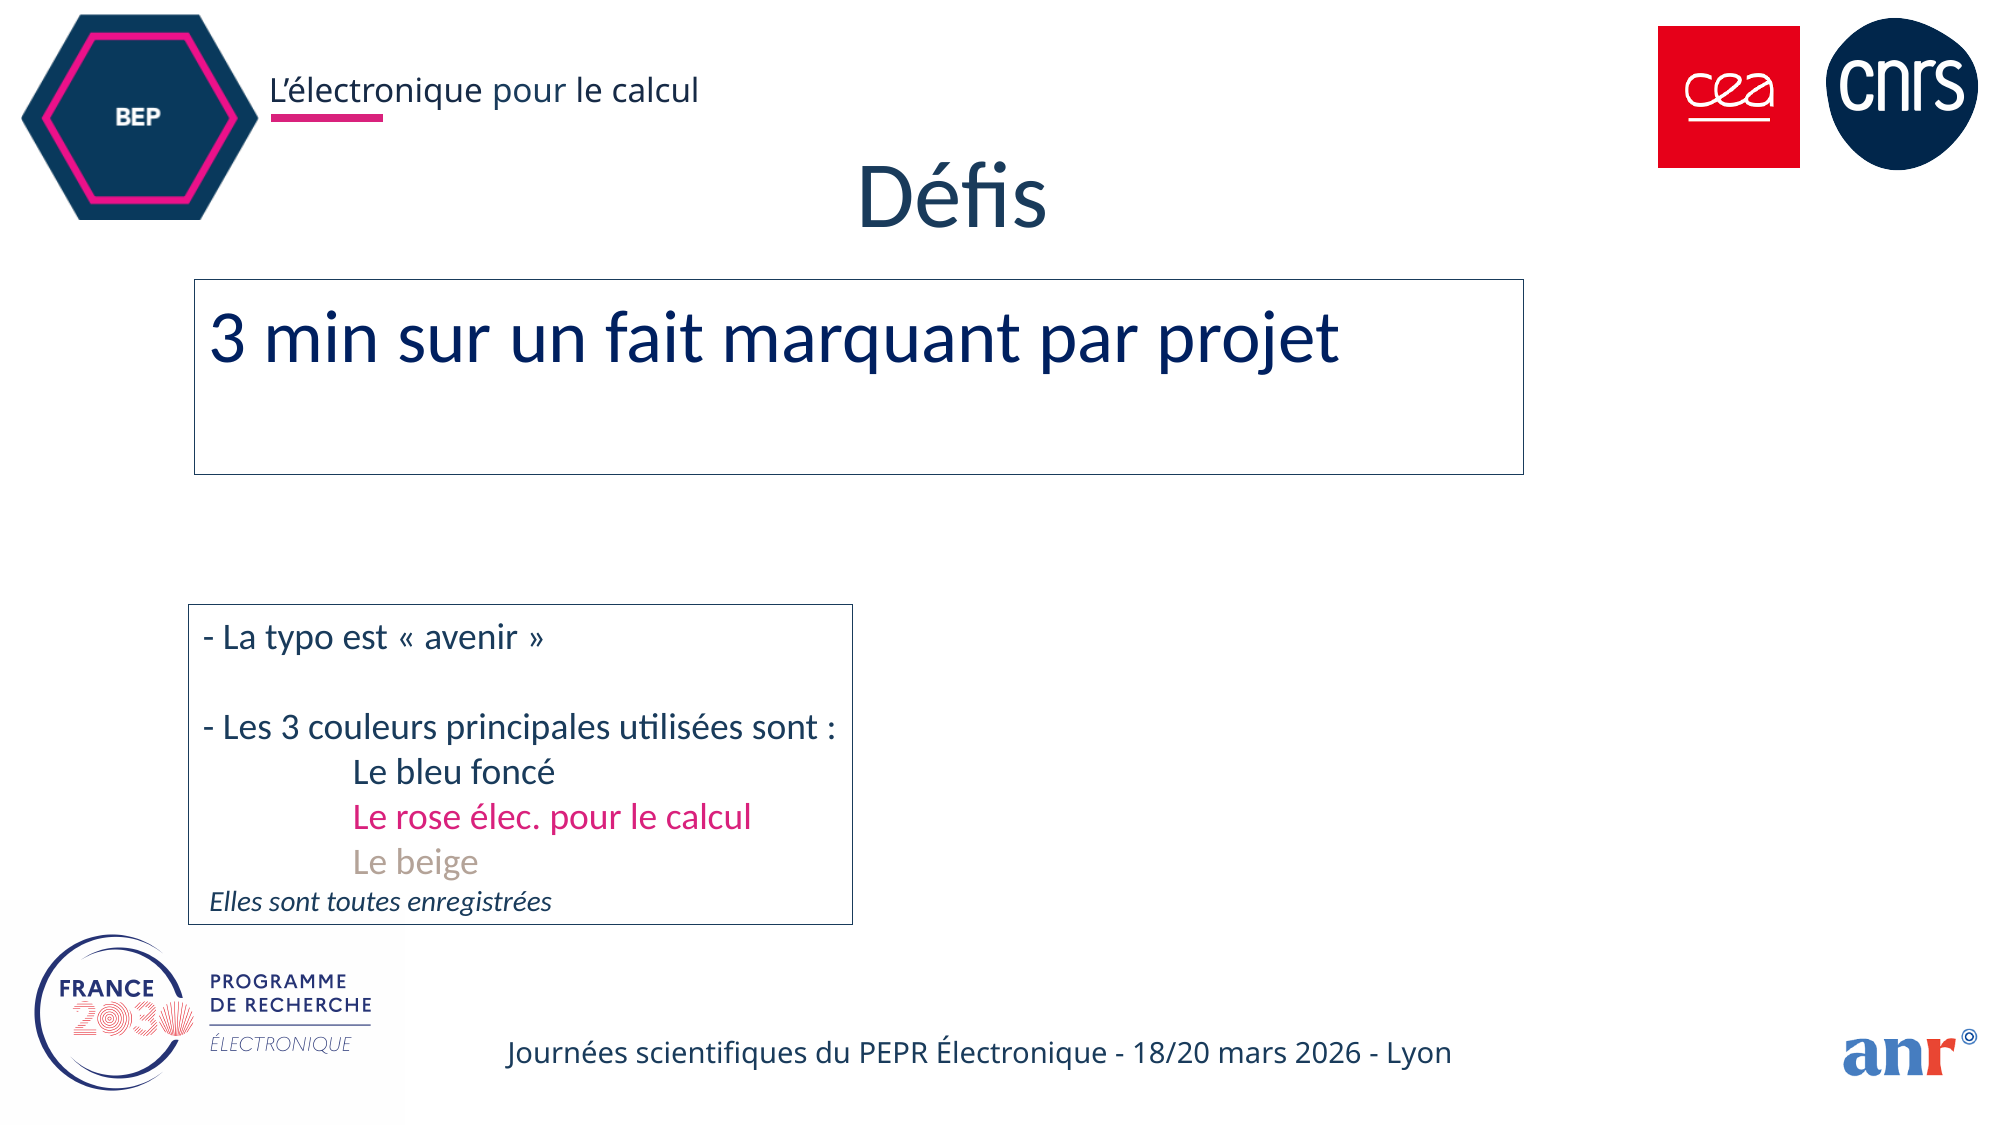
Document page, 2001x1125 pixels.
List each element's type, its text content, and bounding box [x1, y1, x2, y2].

picture [1658, 26, 1800, 168]
picture [1823, 16, 1981, 172]
text_box 3 min sur un fait marquant par projet [194, 279, 1524, 475]
text_box - La typo est « avenir » - Les 3 couleurs principales utilisées sont : Le bleu foncé Le rose élec. pour le calcul Le beige Elles sont toutes enregistrées [188, 604, 853, 925]
picture [0, 900, 405, 1125]
picture [1839, 982, 1981, 1124]
title Défis [841, 125, 1406, 255]
